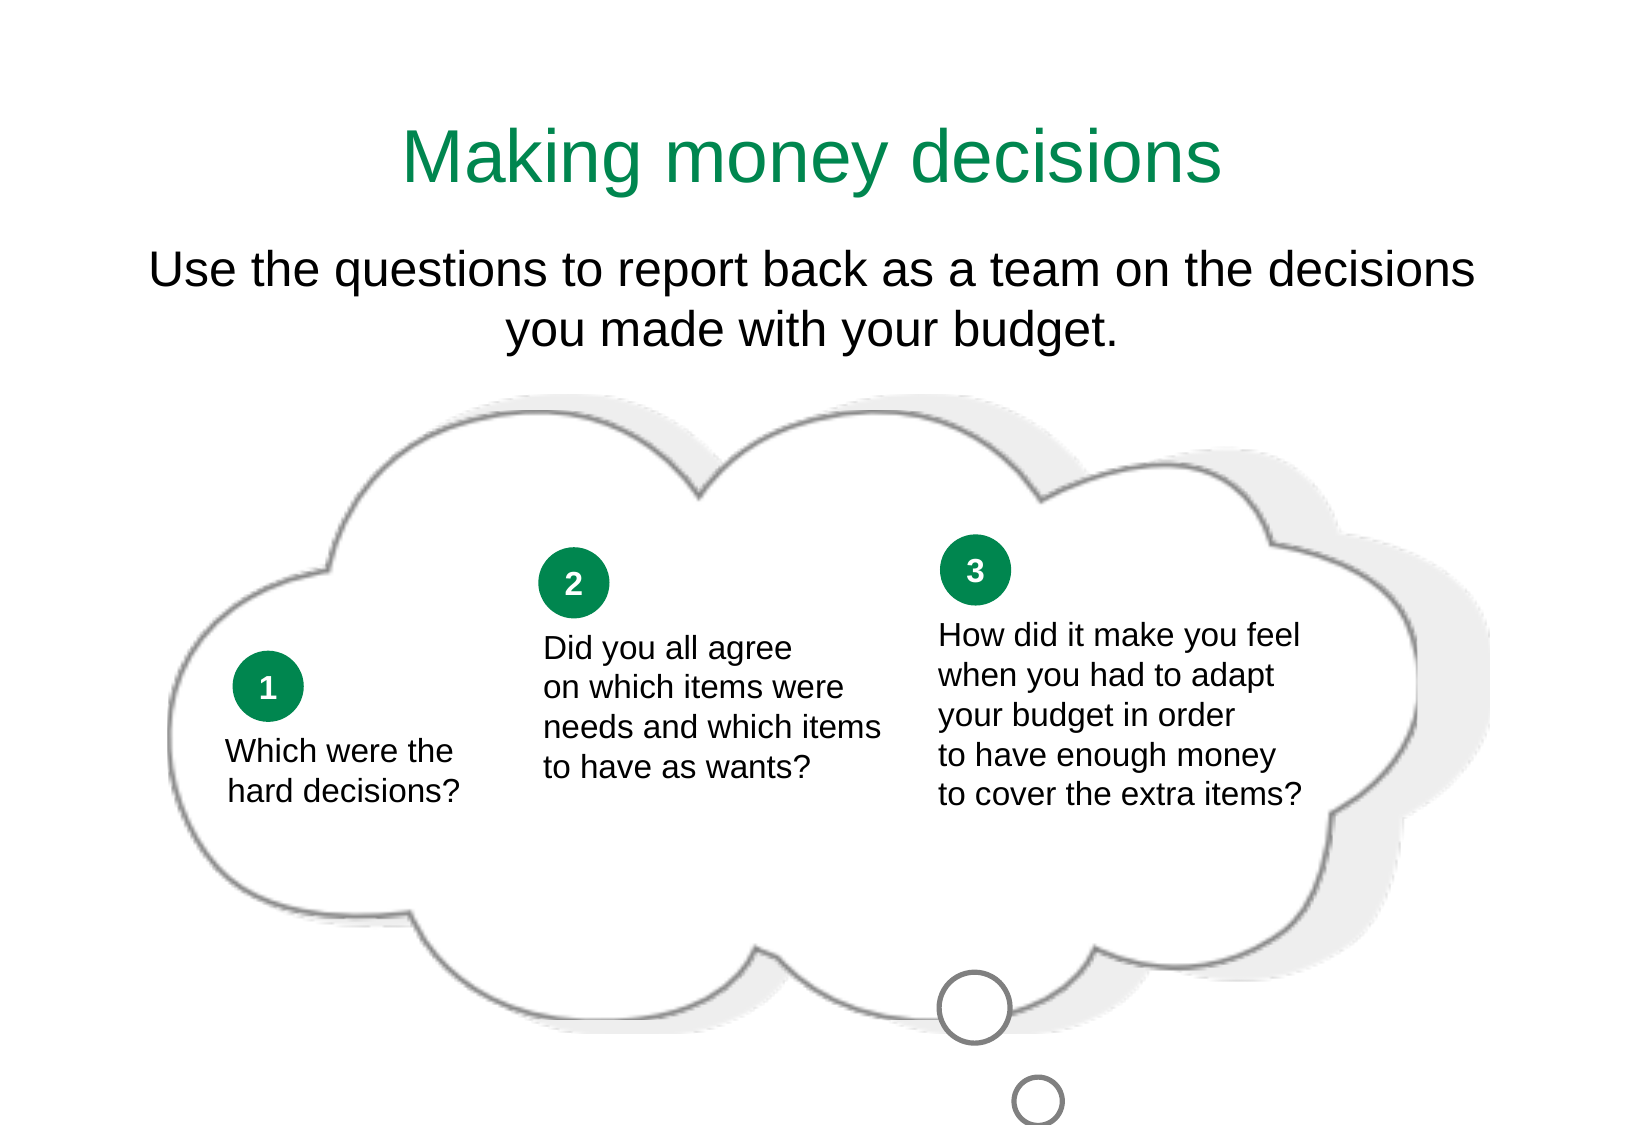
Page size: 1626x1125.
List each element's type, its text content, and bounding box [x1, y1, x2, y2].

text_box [528, 546, 902, 796]
text_box Use the questions to report back as a team on the decisions you made with your budget. [135, 236, 1490, 357]
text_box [923, 534, 1355, 864]
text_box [193, 650, 495, 819]
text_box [167, 394, 1491, 1125]
title Making money decisions [0, 118, 1625, 199]
